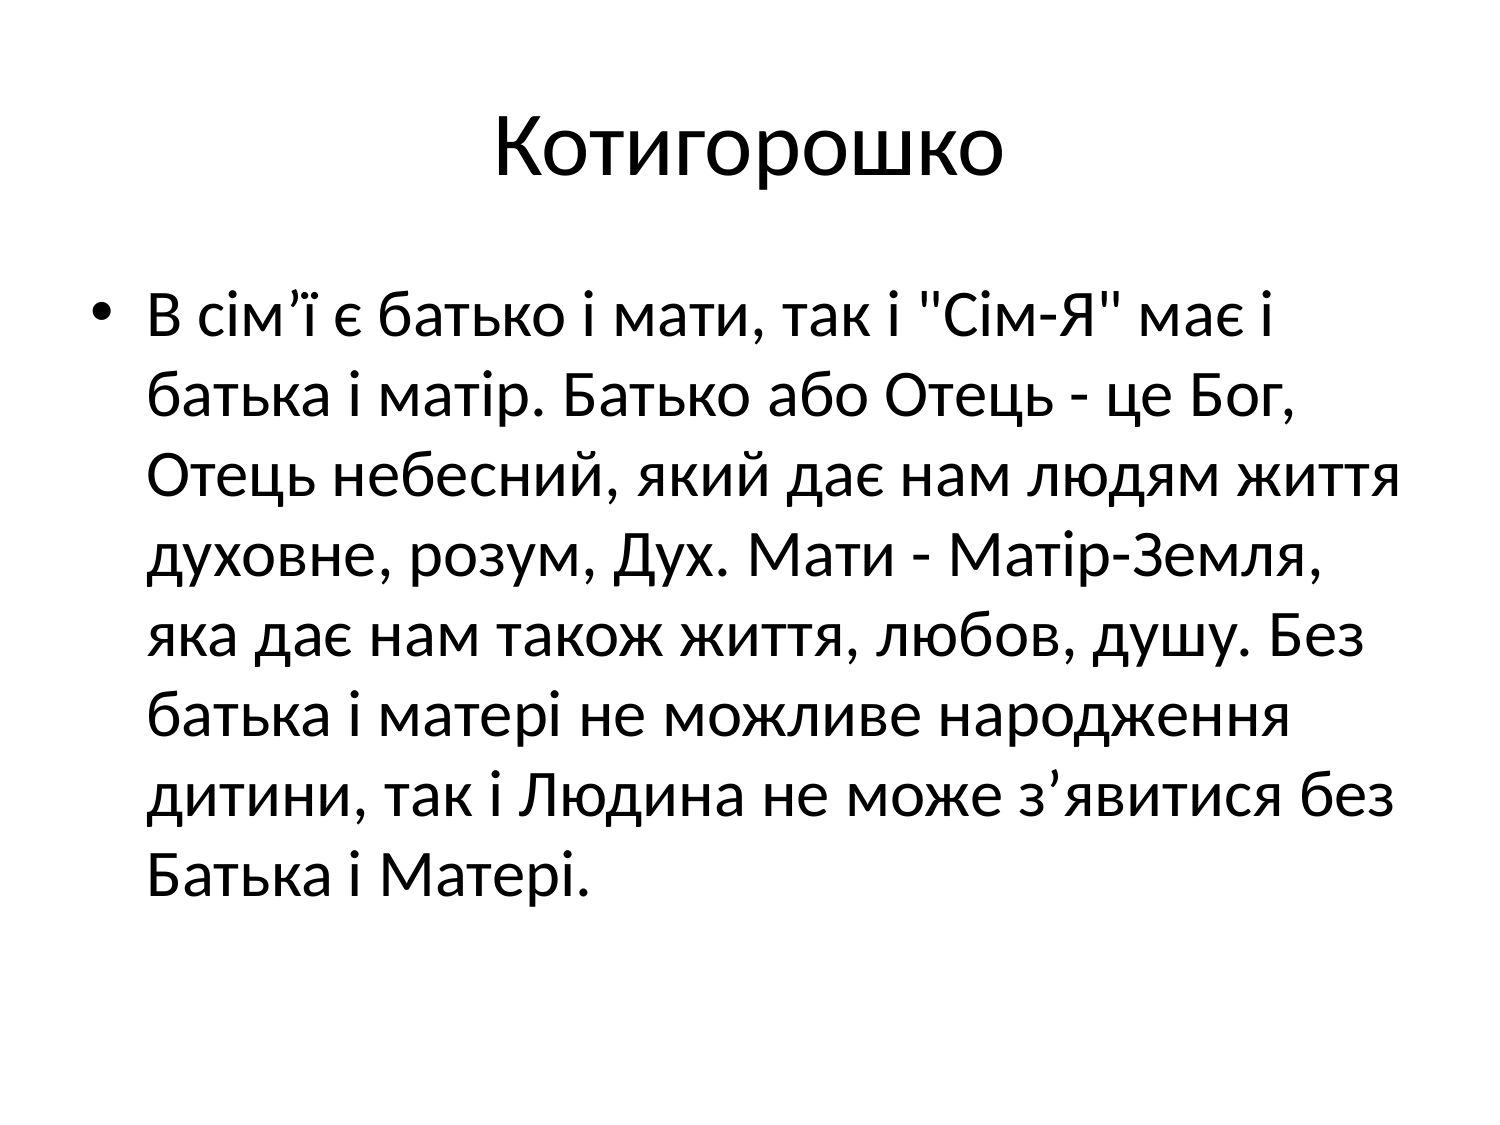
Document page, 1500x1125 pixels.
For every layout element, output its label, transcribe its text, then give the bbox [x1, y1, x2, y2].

list В сім’ї є батько і мати, так і "Сім-Я" має і батька і матір. Батько або Отець - це Бог, Отець небесний, який дає нам людям життя духовне, розум, Дух. Мати - Матір-Земля, яка дає нам також життя, любов, душу. Без батька і матері не можливе народження дитини, так і Людина не може з’явитися без Батька і Матері. [75, 262, 1425, 1005]
title Котигорошко [75, 45, 1425, 233]
